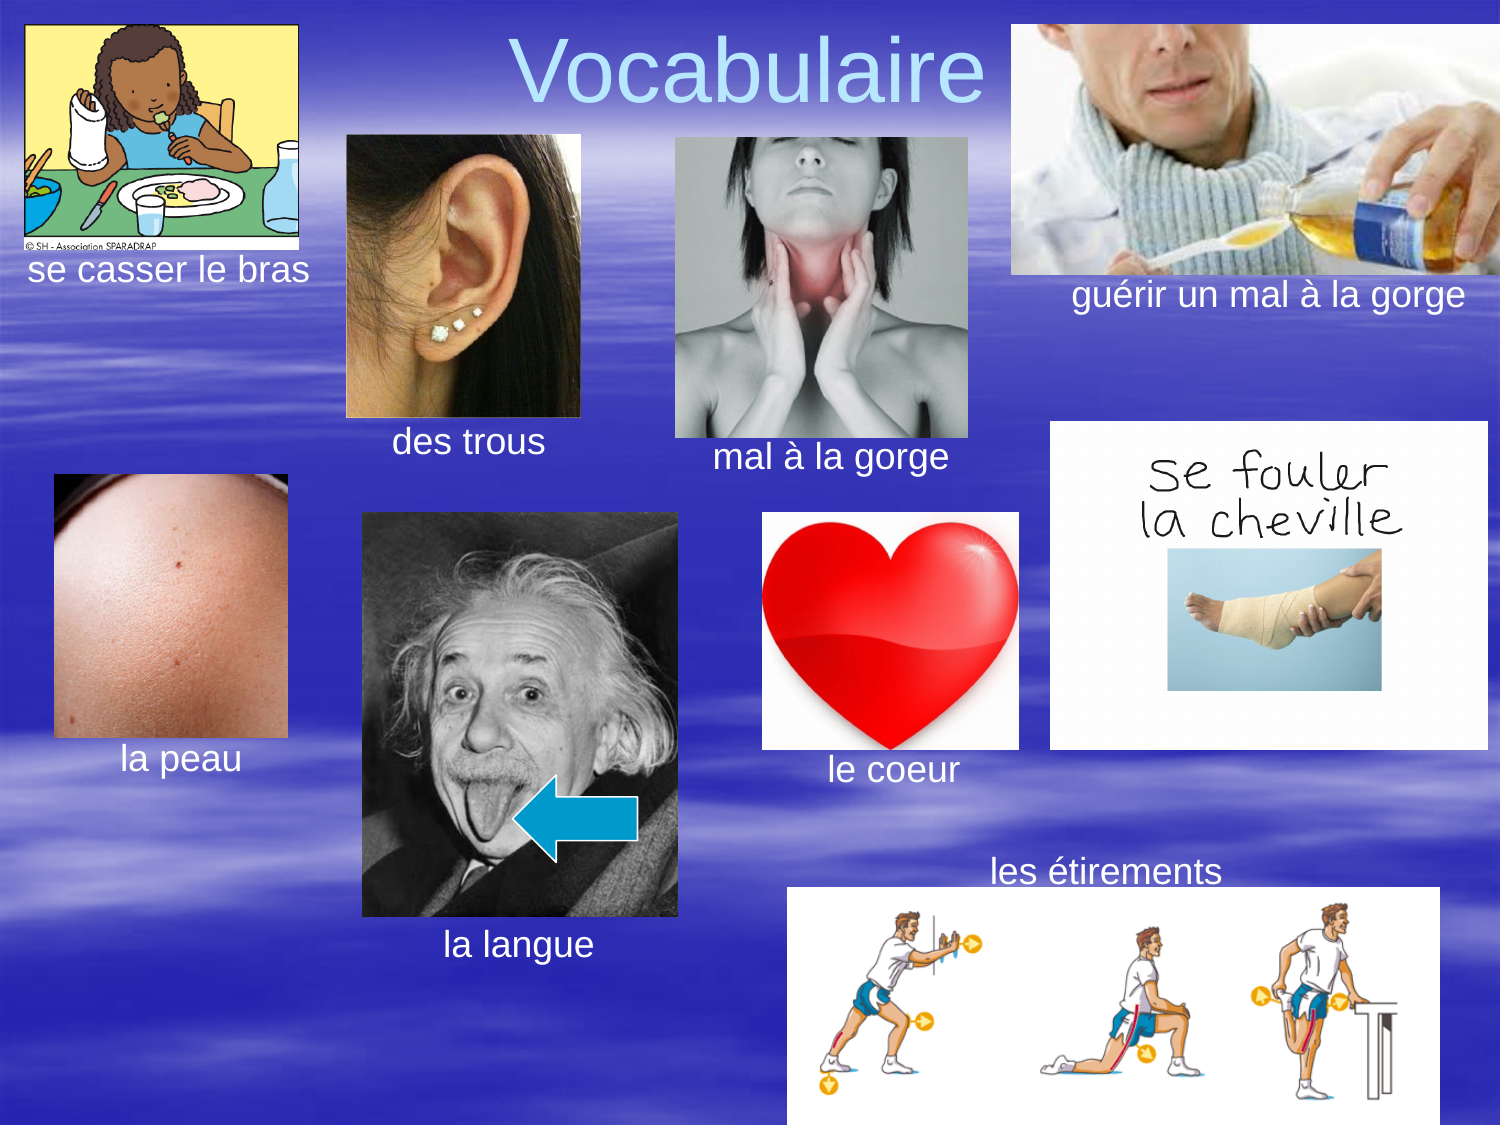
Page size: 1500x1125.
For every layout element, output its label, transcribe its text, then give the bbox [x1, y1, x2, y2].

text_box mal à la gorge [587, 424, 1045, 485]
text_box la peau [12, 726, 350, 787]
picture [674, 137, 968, 438]
picture [787, 887, 1441, 1125]
picture [362, 512, 678, 917]
text_box les étirements [937, 839, 1275, 885]
picture [1049, 421, 1488, 751]
text_box guérir un mal à la gorge [1025, 284, 1500, 323]
title Vocabulaire [50, 0, 1447, 175]
picture [346, 134, 581, 419]
text_box se casser le bras [0, 237, 338, 298]
picture [54, 474, 288, 738]
picture [1010, 24, 1500, 276]
text_box la langue [350, 912, 688, 973]
picture [24, 24, 300, 251]
picture [762, 512, 1019, 751]
text_box des trous [300, 409, 638, 469]
text_box le coeur [725, 737, 1063, 798]
